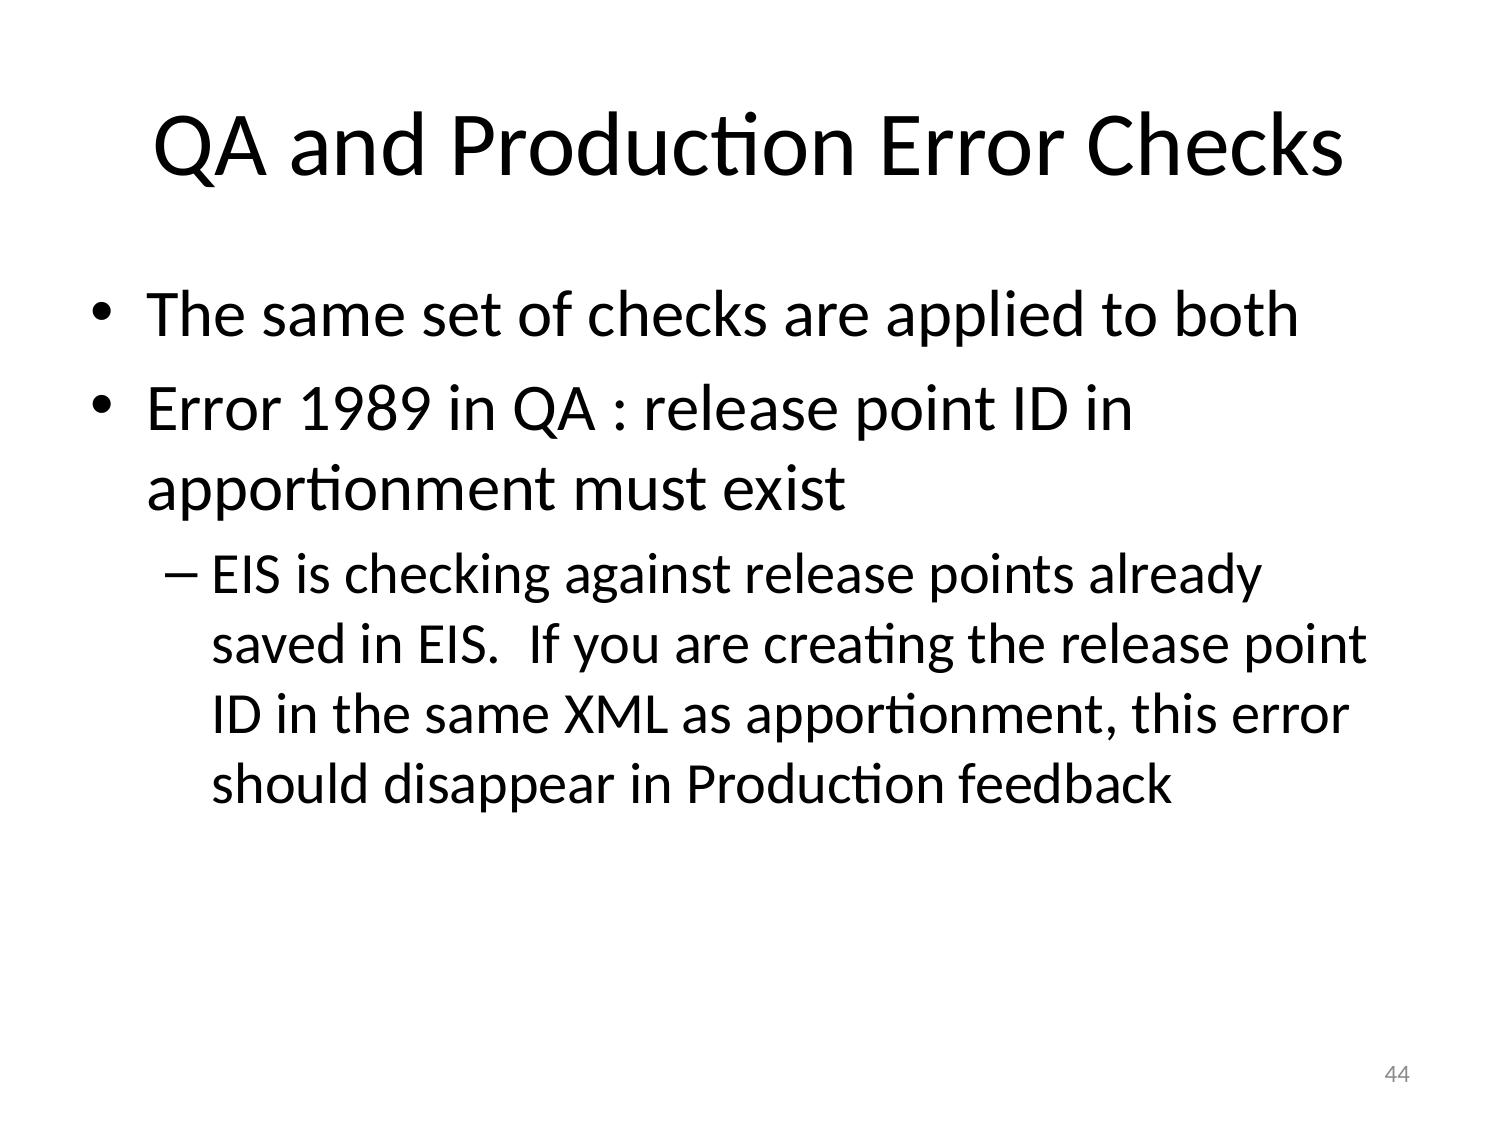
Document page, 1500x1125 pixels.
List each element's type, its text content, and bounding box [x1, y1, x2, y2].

title QA and Production Error Checks [75, 45, 1425, 233]
slide_number 44 [1074, 1042, 1425, 1103]
list The same set of checks are applied to both Error 1989 in QA : release point ID in apportionment must exist EIS is checking against release points already saved in EIS. If you are creating the release point ID in the same XML as apportionment, this error should disappear in Production feedback [75, 262, 1425, 1005]
